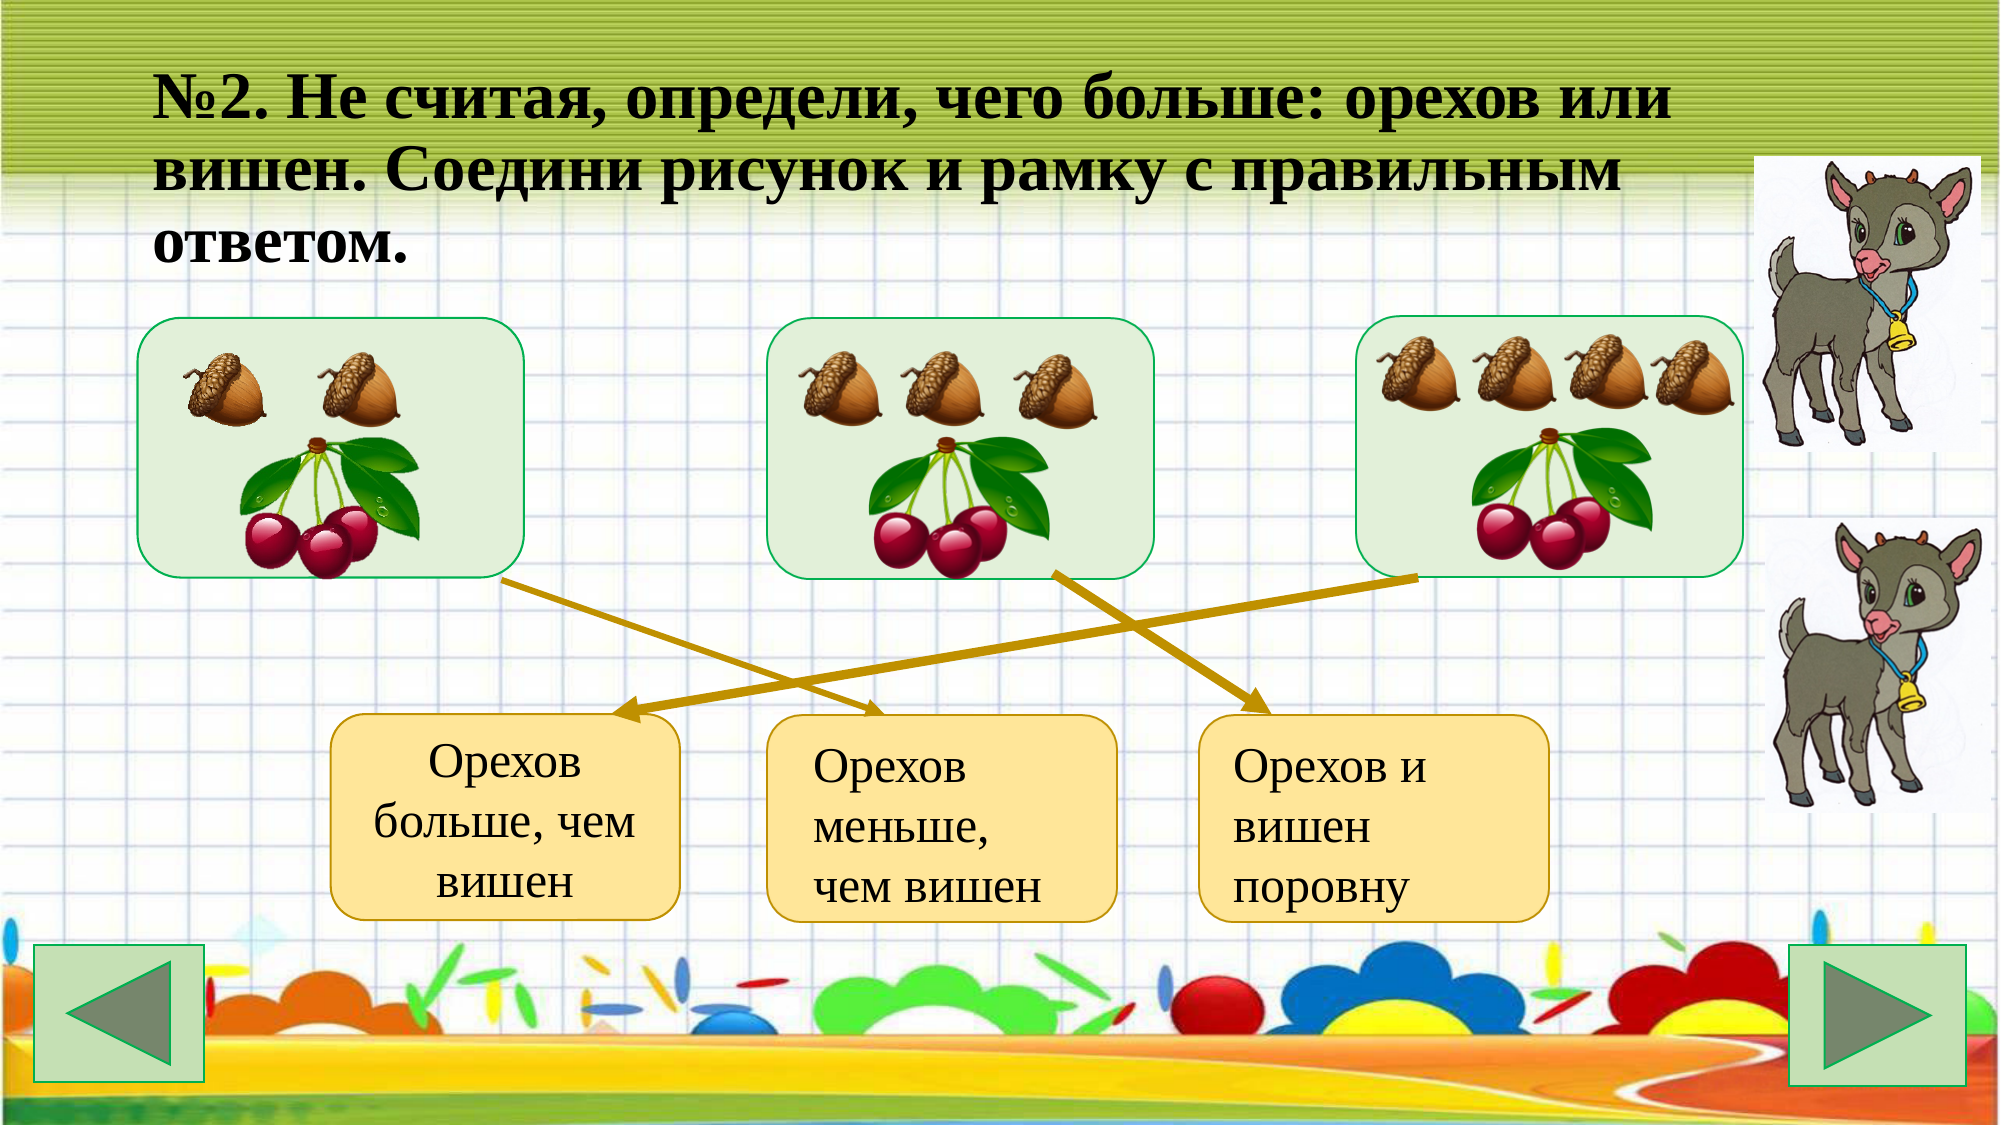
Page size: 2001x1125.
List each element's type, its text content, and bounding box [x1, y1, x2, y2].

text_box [1053, 573, 1272, 715]
title №2. Не считая, определи, чего больше: орехов или вишен. Соедини рисунок и рамку с правильным ответом. [137, 59, 1863, 278]
text_box [136, 316, 525, 579]
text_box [610, 577, 1053, 715]
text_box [501, 579, 885, 715]
text_box [1788, 944, 1967, 1087]
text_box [1272, 577, 1419, 715]
text_box [33, 944, 205, 1083]
picture [0, 0, 2001, 1125]
text_box Орехов больше, чем вишен [329, 713, 681, 922]
